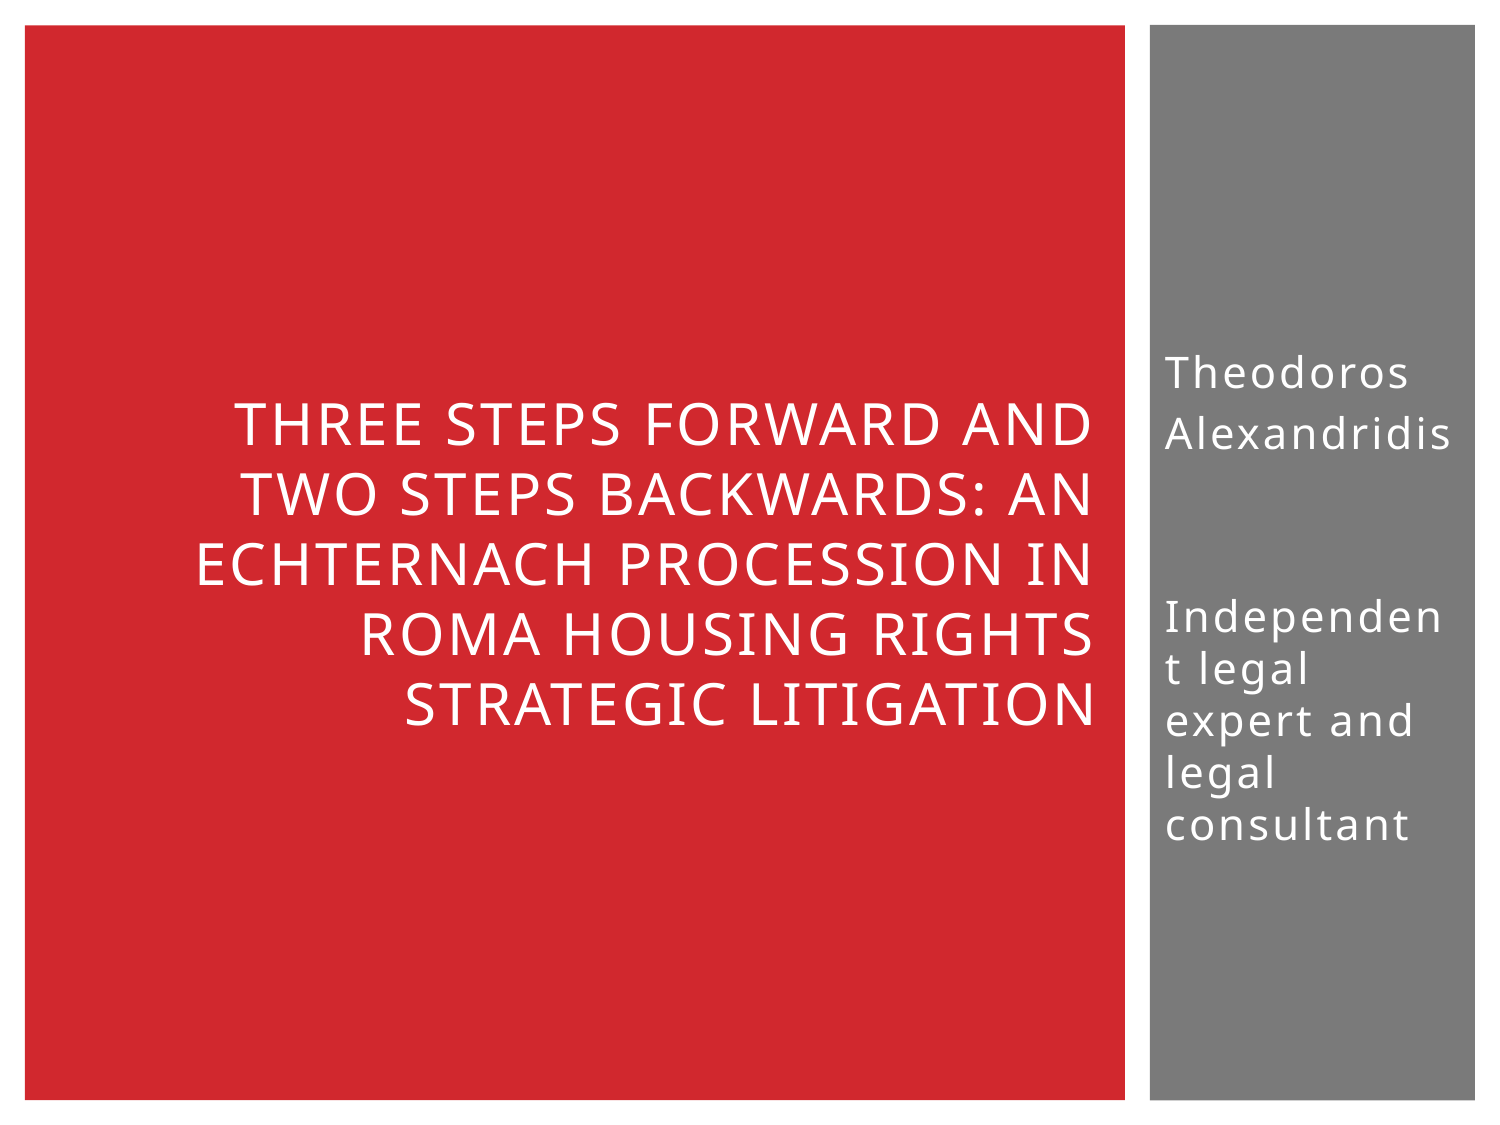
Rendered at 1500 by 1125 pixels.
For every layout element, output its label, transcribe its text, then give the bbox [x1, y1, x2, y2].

subtitle Theodoros Alexandridis Independent legal expert and legal consultant [1149, 337, 1475, 863]
title three steps forward and two steps backwards: an echternach procession in roma housing rights strategic litigation [75, 362, 1113, 763]
